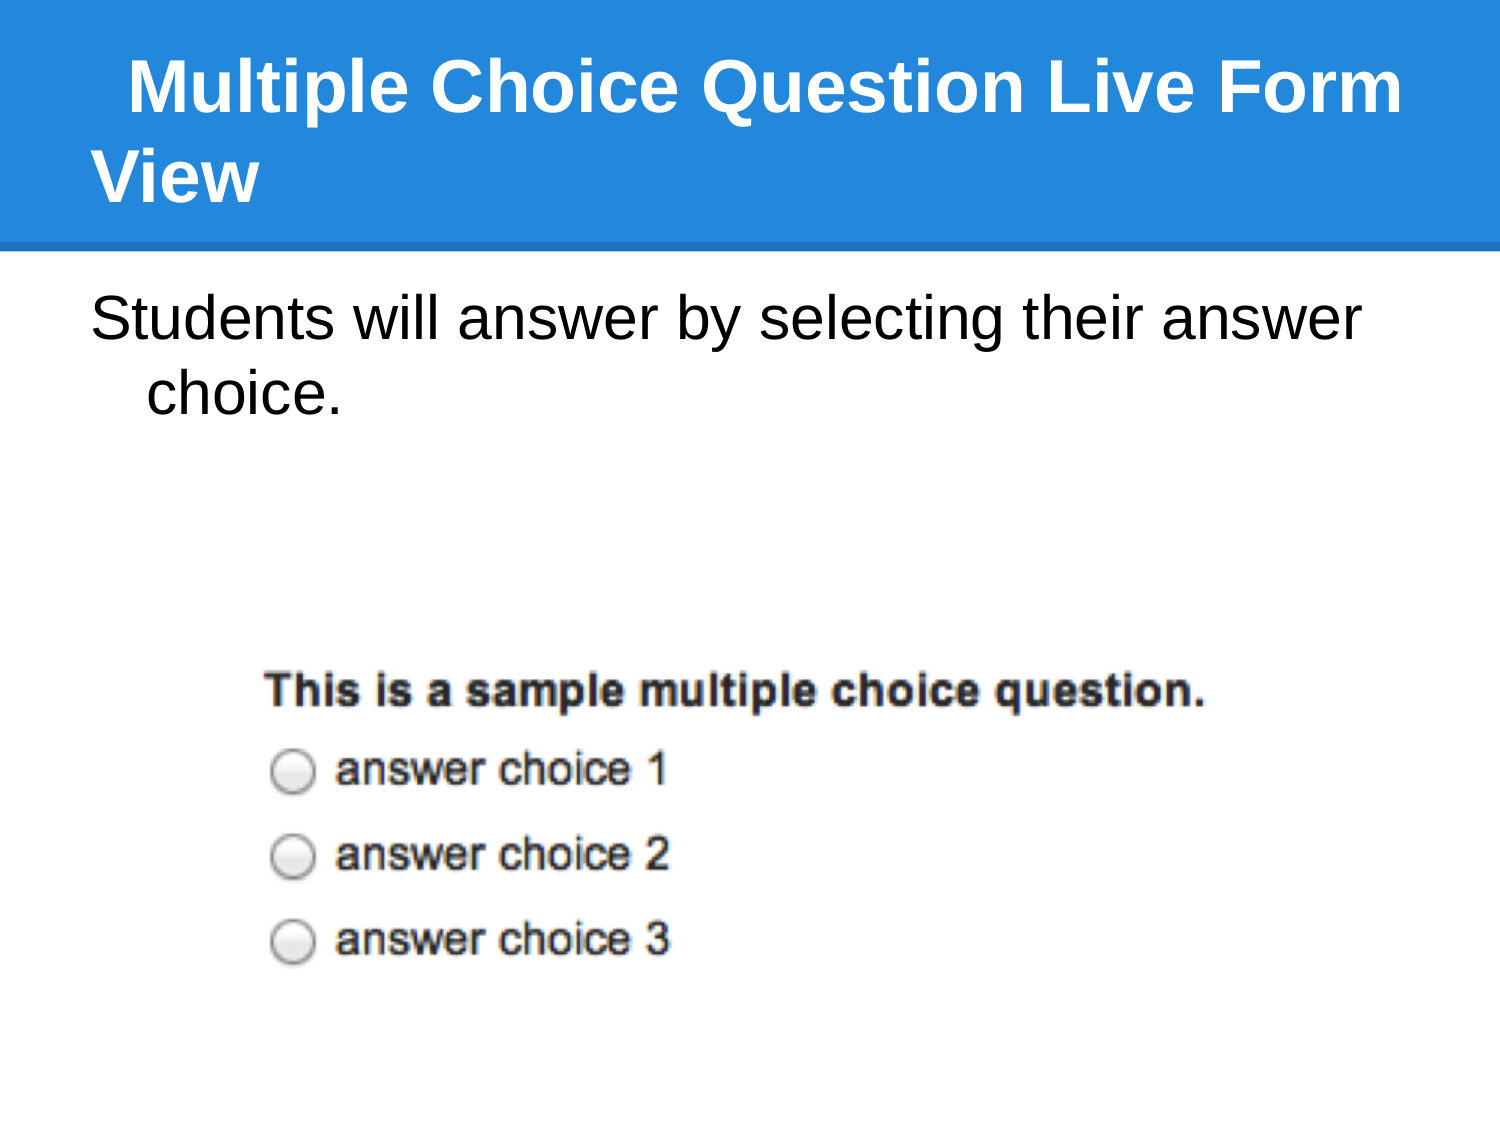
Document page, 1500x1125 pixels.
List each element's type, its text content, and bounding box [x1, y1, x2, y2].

list Students will answer by selecting their answer choice. [75, 262, 1425, 931]
title Multiple Choice Question Live Form View [75, 14, 1425, 233]
text_box [225, 628, 1275, 1008]
